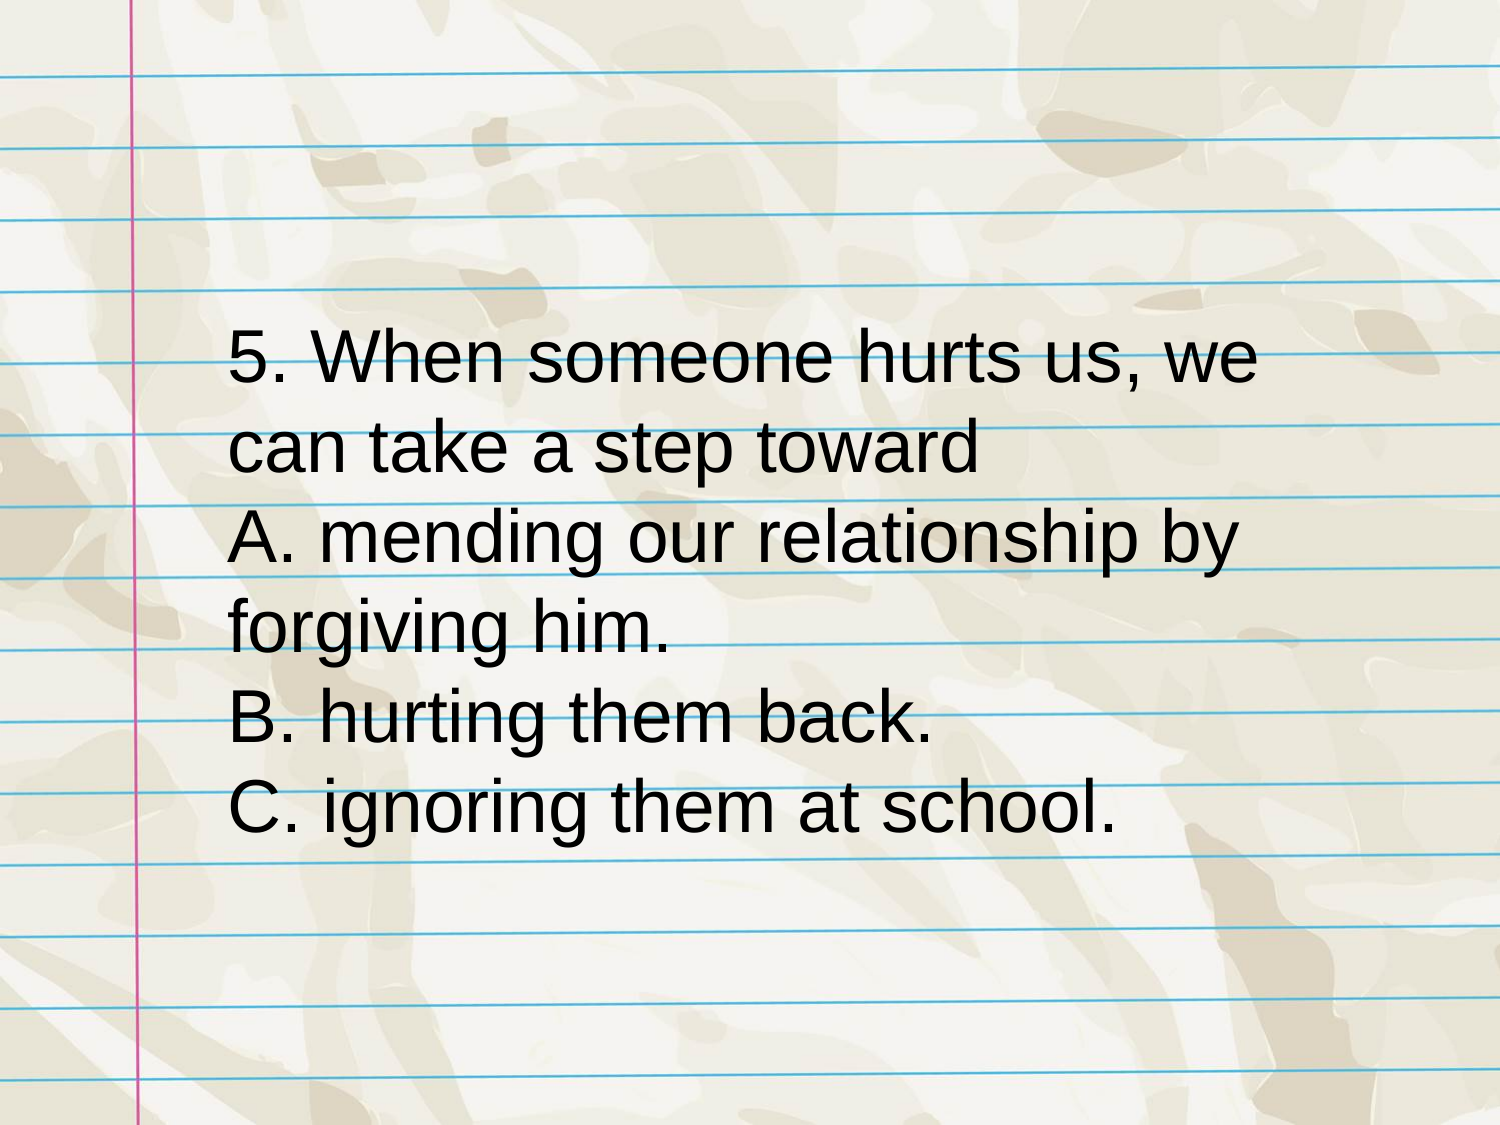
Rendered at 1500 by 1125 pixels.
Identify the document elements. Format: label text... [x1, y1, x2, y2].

picture [0, 0, 1500, 1125]
text_box 5. When someone hurts us, we can take a step toward A. mending our relationship by forgiving him. B. hurting them back. C. ignoring them at school. [212, 299, 1300, 855]
